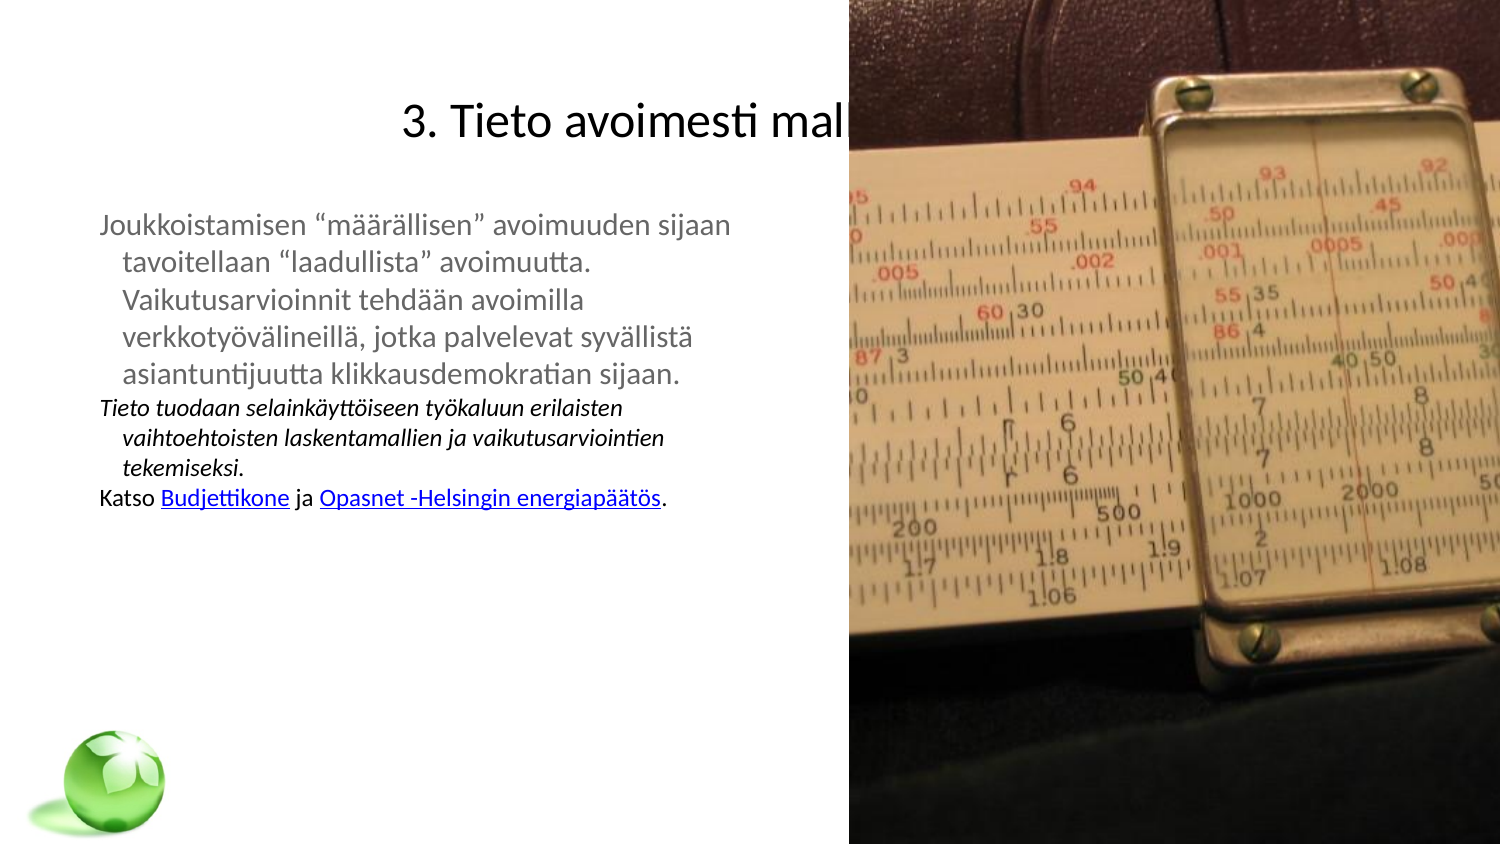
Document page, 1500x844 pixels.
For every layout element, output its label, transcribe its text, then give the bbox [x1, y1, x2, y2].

title 3. Tieto avoimesti mallinnettavaksi [51, 72, 844, 167]
picture [17, 720, 178, 841]
picture [849, 0, 1500, 844]
list Joukkoistamisen “määrällisen” avoimuuden sijaan tavoitellaan “laadullista” avoimuutta. Vaikutusarvioinnit tehdään avoimilla verkkotyövälineillä, jotka palvelevat syvällistä asiantuntijuutta klikkausdemokratian sijaan. Tieto tuodaan selainkäyttöiseen työkaluun erilaisten vaihtoehtoisten laskentamallien ja vaikutusarviointien tekemiseksi. Katso Budjettikone ja Opasnet -Helsingin energiapäätös. [51, 189, 748, 750]
